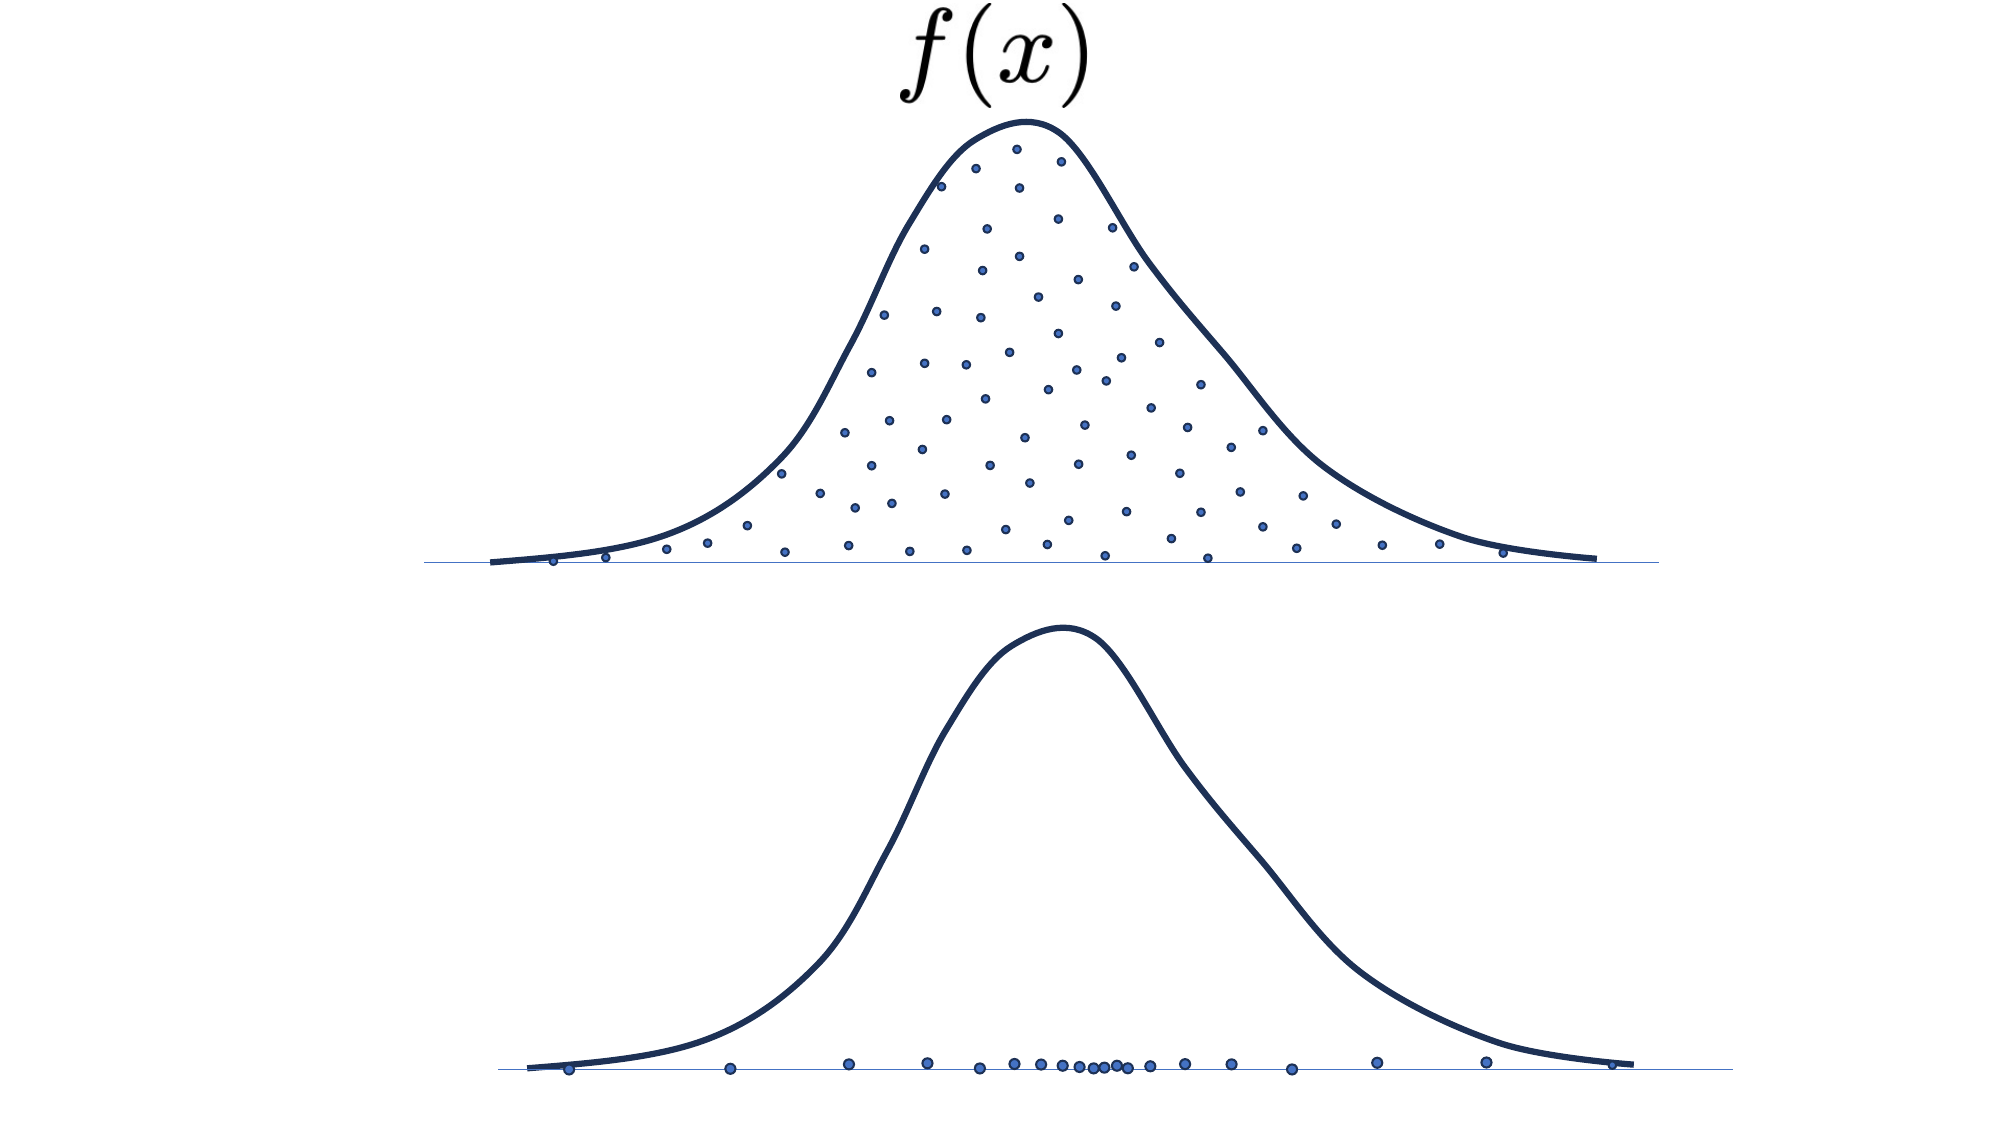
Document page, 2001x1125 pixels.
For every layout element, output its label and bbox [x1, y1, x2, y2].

text_box [1100, 550, 1111, 561]
text_box [887, 498, 897, 509]
text_box [961, 359, 972, 370]
text_box [921, 1057, 934, 1069]
text_box [866, 460, 877, 471]
text_box [843, 540, 854, 551]
text_box [1498, 548, 1509, 558]
text_box [977, 265, 988, 276]
text_box [1178, 1058, 1192, 1069]
text_box [980, 394, 991, 404]
text_box [879, 310, 890, 320]
text_box [971, 163, 981, 174]
text_box [1071, 365, 1082, 375]
text_box [974, 1070, 986, 1075]
text_box [1122, 1070, 1134, 1075]
text_box [1116, 352, 1127, 363]
text_box [563, 1070, 576, 1076]
text_box [600, 552, 611, 562]
text_box [940, 489, 950, 499]
text_box [1146, 403, 1157, 413]
text_box [572, 626, 1608, 1069]
text_box [1144, 1060, 1157, 1069]
text_box [931, 306, 942, 317]
text_box [973, 1062, 987, 1069]
text_box [1235, 487, 1246, 497]
text_box [976, 312, 986, 323]
text_box [1331, 519, 1342, 529]
text_box [1196, 379, 1206, 390]
text_box [724, 1062, 737, 1069]
text_box [1258, 425, 1268, 436]
text_box [1073, 459, 1084, 470]
text_box [1607, 1060, 1618, 1069]
text_box [1014, 251, 1025, 262]
text_box [1053, 214, 1064, 224]
text_box [1226, 442, 1237, 453]
text_box [1154, 337, 1165, 348]
text_box [1088, 1070, 1100, 1075]
text_box [1617, 1062, 1634, 1066]
text_box [941, 414, 952, 425]
text_box [1056, 157, 1067, 167]
text_box [1004, 347, 1015, 358]
text_box [936, 181, 947, 192]
text_box [982, 224, 993, 234]
text_box [884, 415, 895, 426]
text_box [1225, 1058, 1238, 1069]
picture [900, 3, 1088, 108]
text_box [1074, 1070, 1085, 1074]
text_box [1175, 468, 1185, 479]
text_box [1073, 1060, 1086, 1069]
text_box [1042, 539, 1053, 550]
text_box [1129, 262, 1139, 272]
text_box [919, 244, 930, 255]
text_box [905, 546, 915, 557]
text_box [1099, 1061, 1111, 1069]
text_box [1043, 384, 1054, 395]
text_box [1101, 376, 1112, 386]
text_box [1000, 524, 1011, 535]
text_box [1291, 543, 1302, 554]
text_box [1196, 507, 1206, 518]
text_box [1063, 515, 1074, 526]
text_box [1034, 1058, 1048, 1069]
text_box [1008, 1057, 1021, 1069]
text_box [1298, 491, 1309, 501]
text_box [1107, 222, 1118, 233]
text_box [919, 358, 930, 369]
text_box [702, 538, 713, 548]
text_box [866, 367, 877, 378]
text_box [1025, 478, 1035, 488]
text_box [1258, 522, 1268, 532]
text_box [1033, 292, 1044, 302]
text_box [1121, 506, 1132, 517]
text_box [1286, 1063, 1299, 1069]
text_box [776, 469, 787, 479]
text_box [1182, 422, 1193, 433]
text_box [1203, 553, 1213, 562]
text_box [1371, 1056, 1384, 1069]
text_box [815, 488, 826, 499]
text_box [1053, 328, 1064, 339]
text_box [1126, 450, 1137, 461]
text_box [742, 520, 753, 531]
text_box [840, 427, 850, 438]
text_box [1087, 1062, 1100, 1069]
text_box [563, 1063, 576, 1069]
text_box [548, 556, 559, 562]
text_box [850, 503, 861, 513]
text_box [1111, 301, 1121, 311]
text_box [962, 545, 972, 556]
text_box [1012, 144, 1022, 155]
text_box [917, 444, 928, 455]
text_box [1286, 1070, 1299, 1076]
text_box [1110, 1059, 1124, 1069]
text_box [1434, 539, 1445, 549]
text_box [842, 1058, 856, 1069]
text_box [1377, 540, 1388, 551]
text_box [527, 1064, 565, 1069]
text_box [780, 547, 790, 558]
text_box [1014, 183, 1025, 193]
text_box [1480, 1056, 1493, 1069]
text_box [985, 460, 995, 471]
text_box [724, 1070, 737, 1075]
text_box [661, 544, 672, 555]
text_box [490, 120, 1597, 562]
text_box [1100, 1070, 1110, 1074]
text_box [1123, 1062, 1134, 1069]
text_box [1073, 274, 1084, 285]
text_box [1056, 1059, 1069, 1069]
text_box [1166, 533, 1177, 544]
text_box [1020, 432, 1030, 443]
text_box [1080, 420, 1090, 430]
